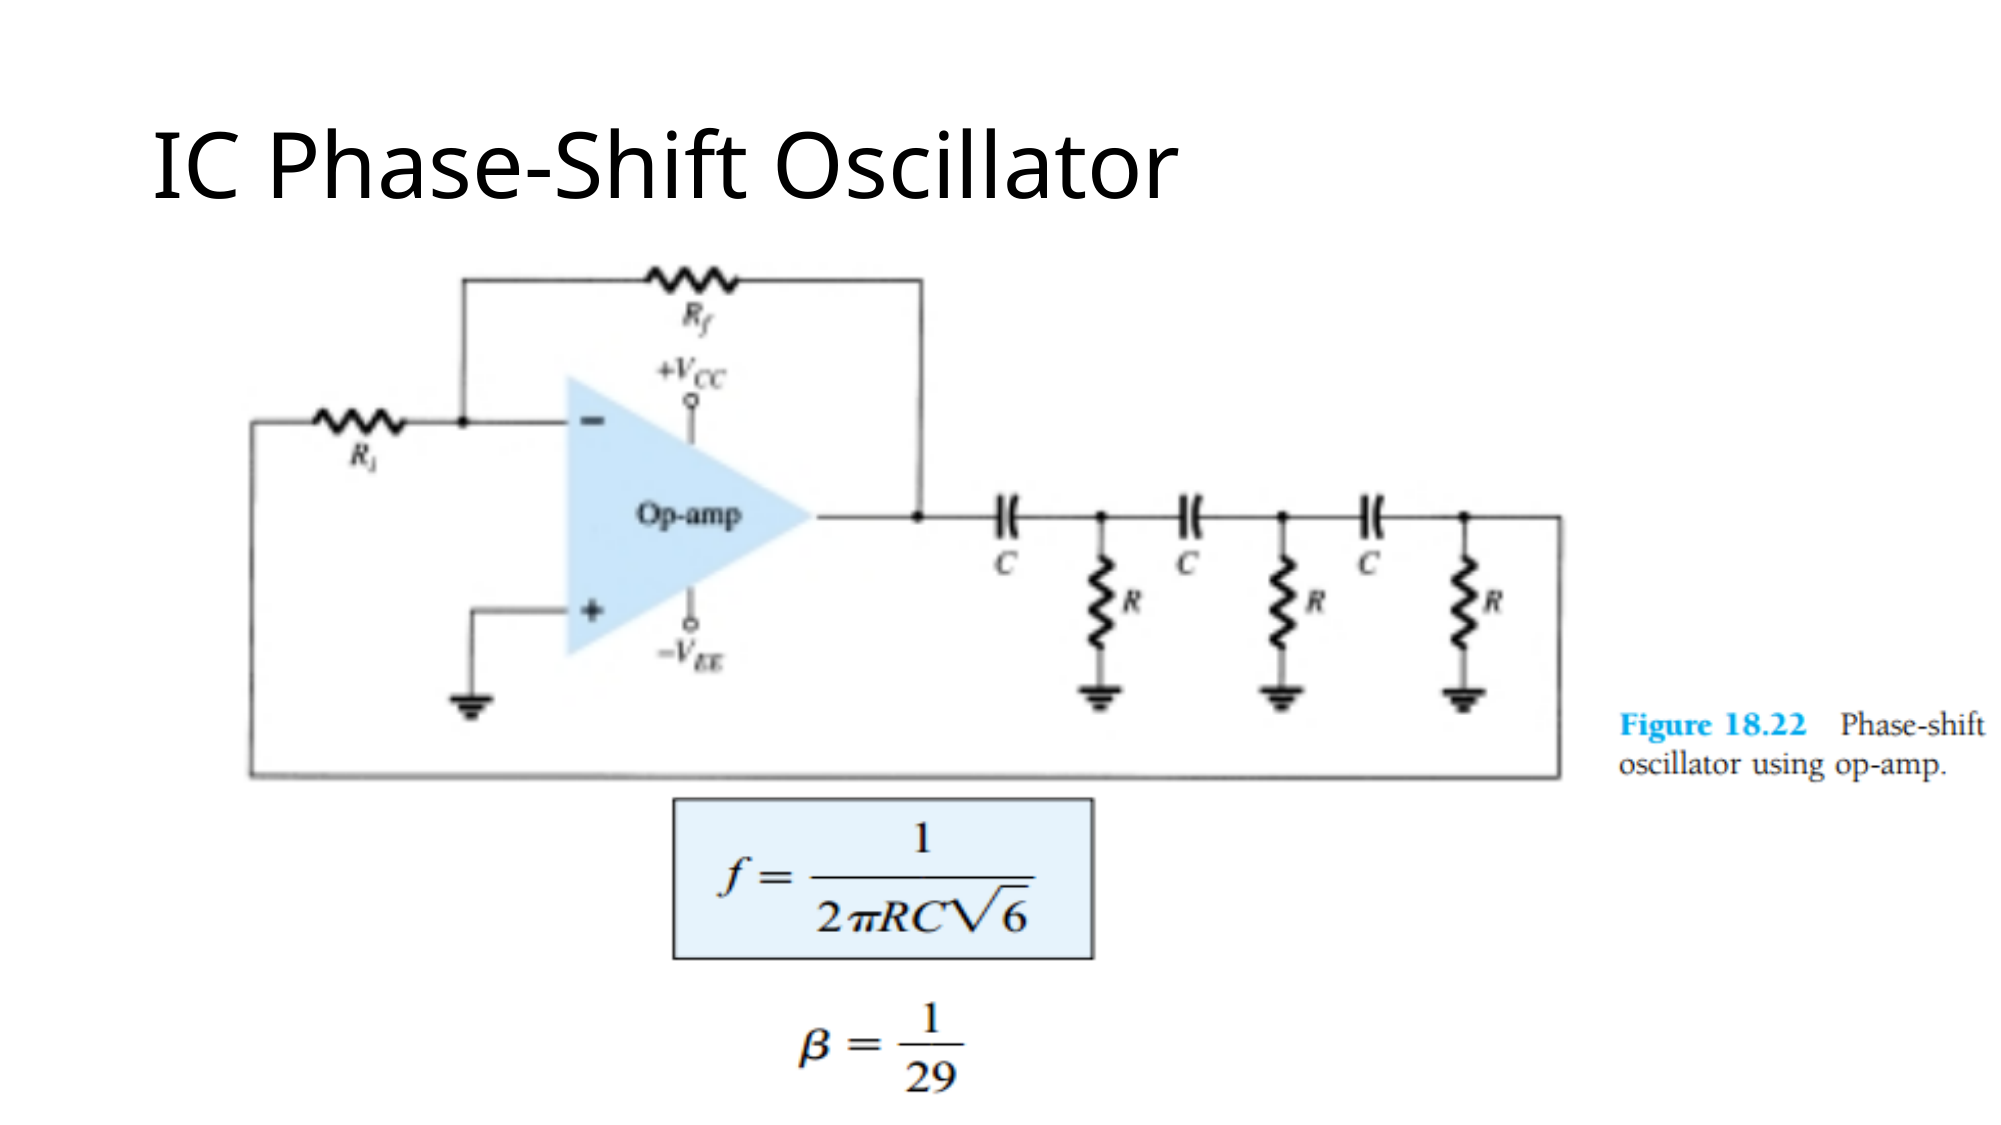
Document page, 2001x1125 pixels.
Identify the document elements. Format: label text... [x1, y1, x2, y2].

title IC Phase-Shift Oscillator [137, 59, 1863, 278]
picture [650, 787, 1153, 1113]
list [224, 247, 1997, 810]
